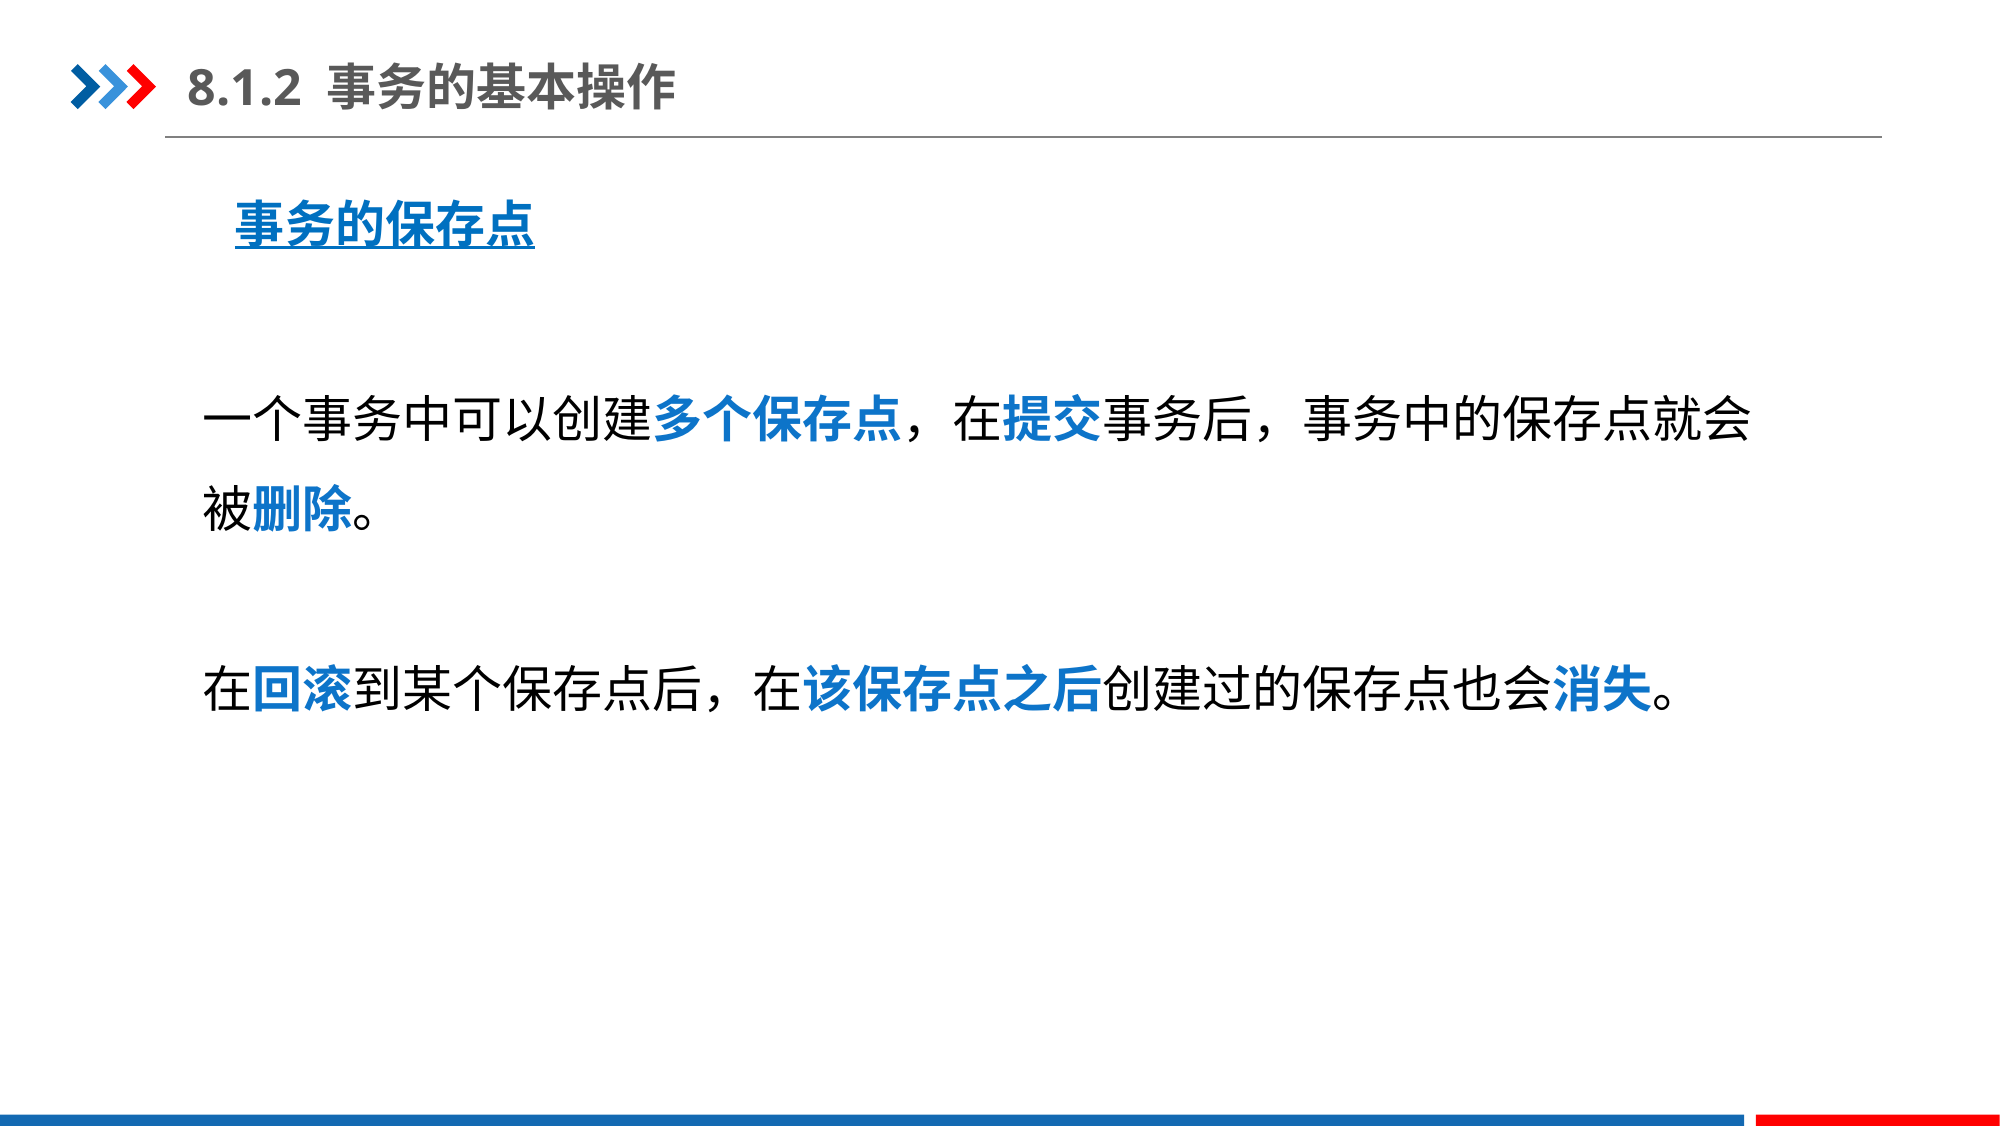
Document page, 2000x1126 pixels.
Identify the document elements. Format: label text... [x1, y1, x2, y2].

text_box 一个事务中可以创建多个保存点，在提交事务后，事务中的保存点就会被删除。 在回滚到某个保存点后，在该保存点之后创建过的保存点也会消失。 [187, 349, 1795, 725]
text_box 8.1.2 事务的基本操作 [187, 43, 827, 127]
text_box 事务的保存点 [220, 184, 816, 260]
